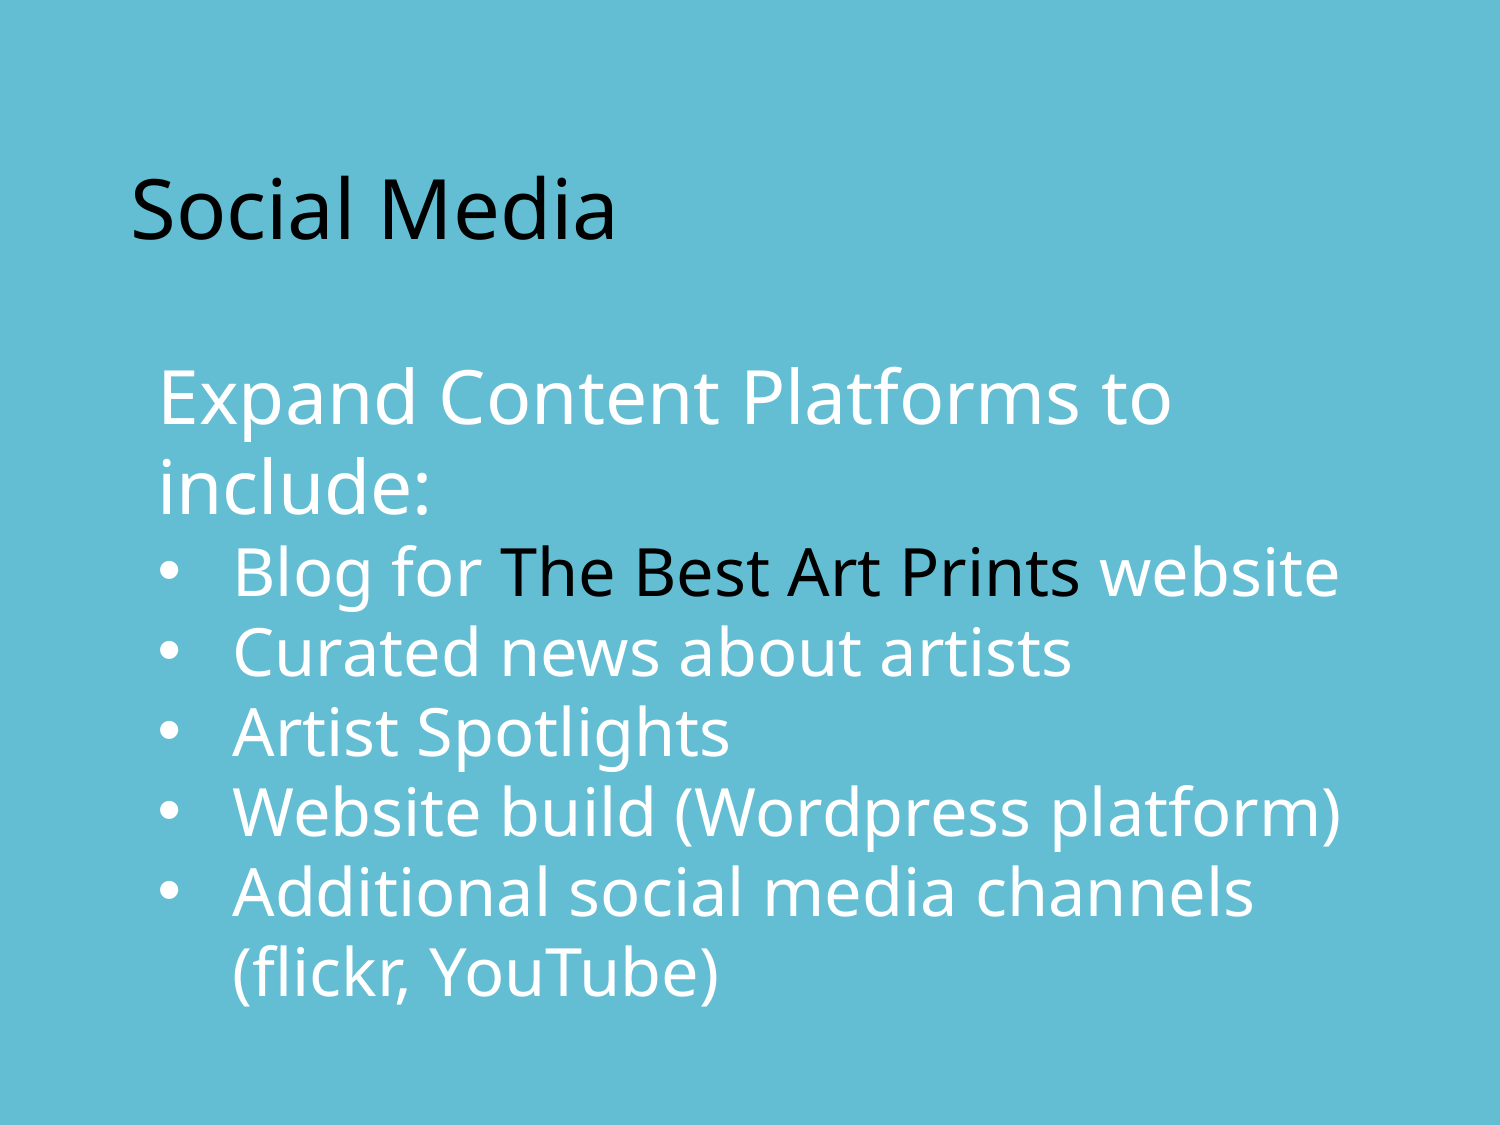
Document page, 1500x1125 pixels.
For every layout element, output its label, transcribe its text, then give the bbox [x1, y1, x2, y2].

text_box Expand Content Platforms to include: Blog for The Best Art Prints website Curated news about artists Artist Spotlights Website build (Wordpress platform) Additional social media channels (flickr, YouTube) [142, 342, 1467, 1107]
text_box Social Media [115, 148, 635, 264]
